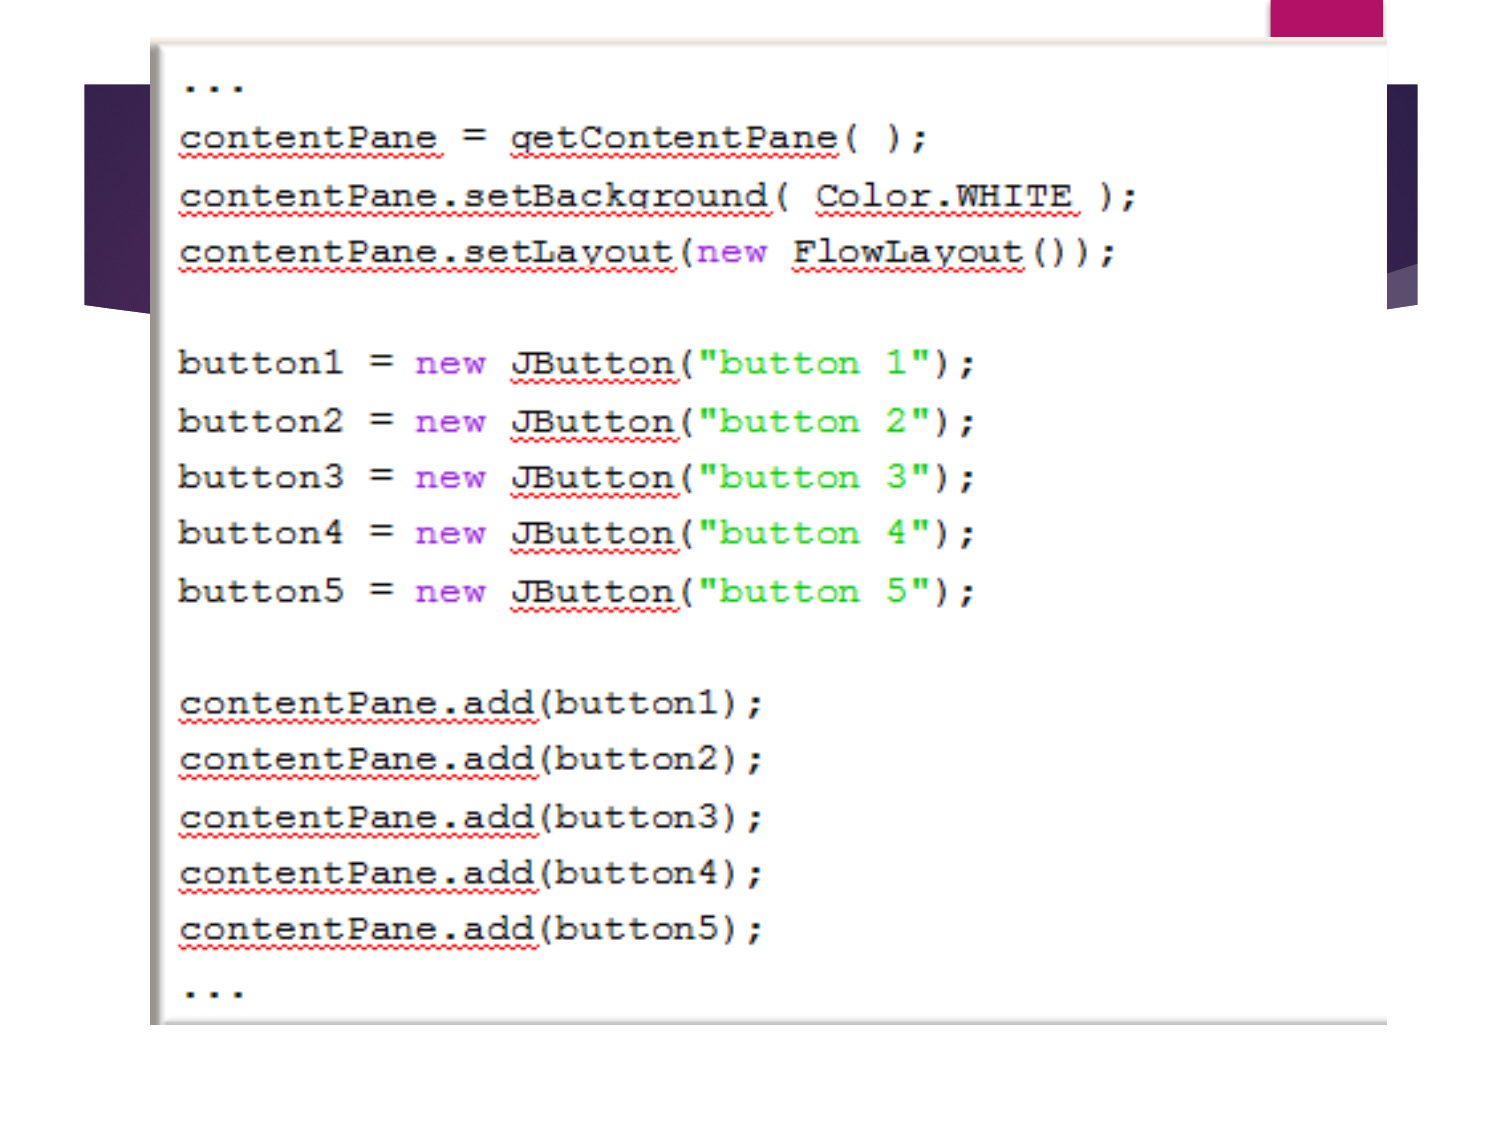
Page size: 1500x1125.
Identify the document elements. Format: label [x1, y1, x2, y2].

list [149, 37, 1388, 1026]
